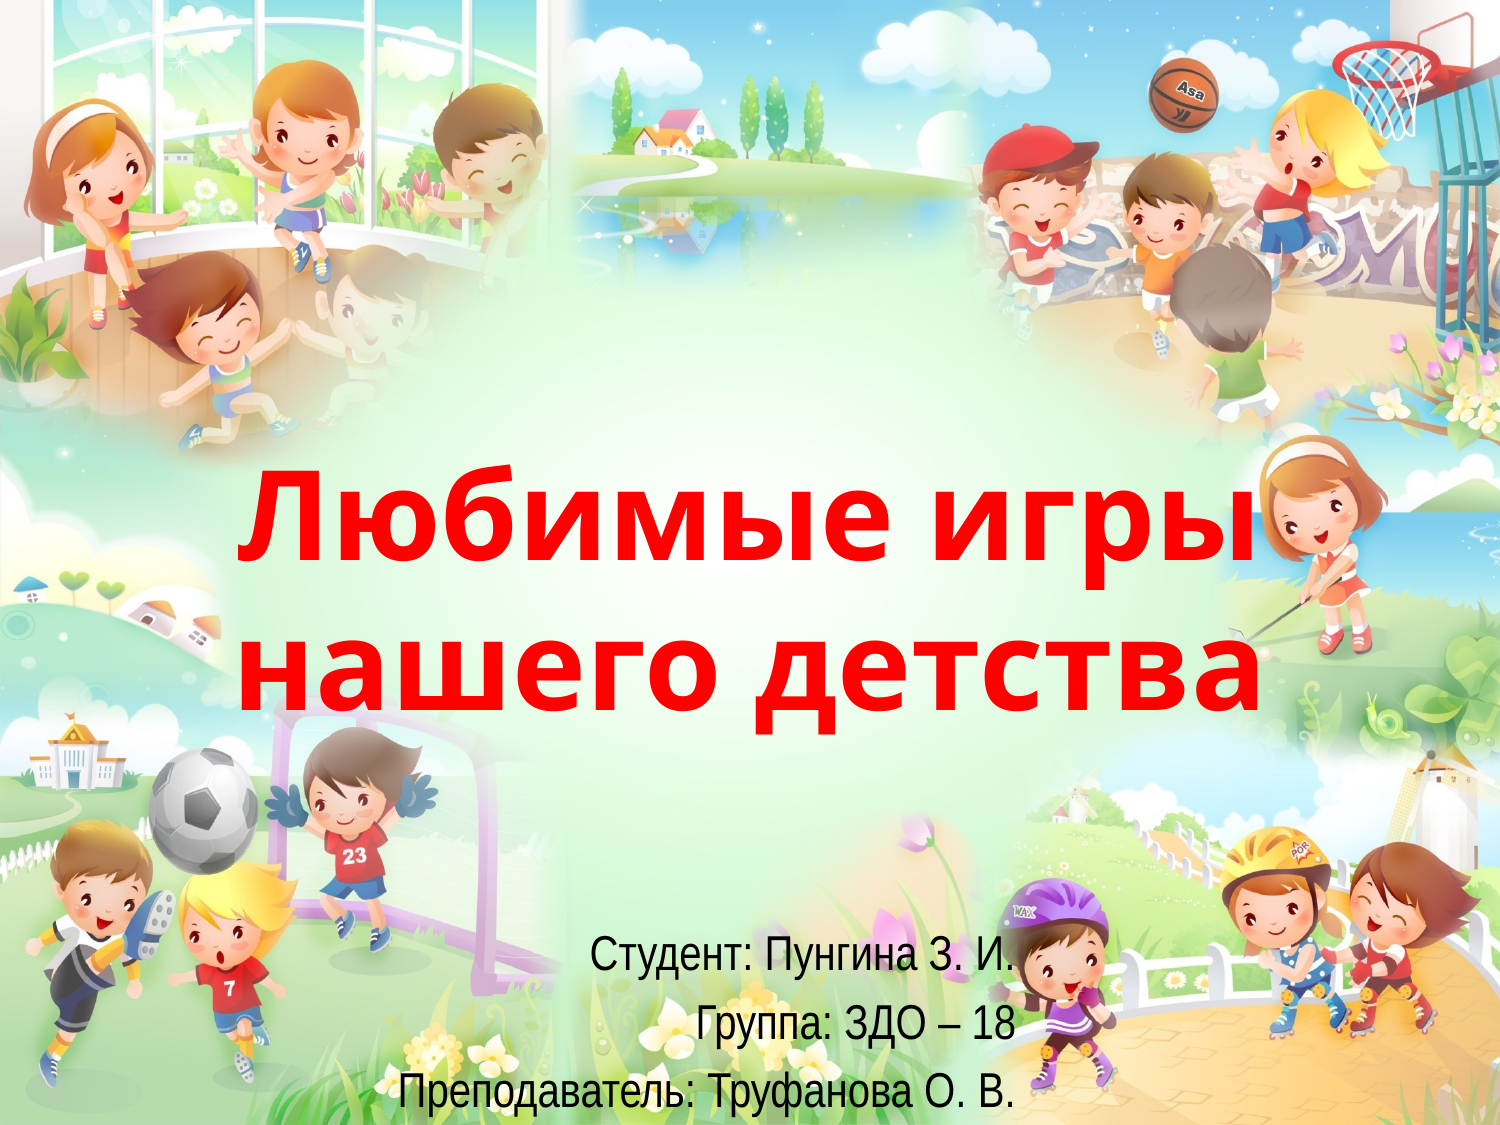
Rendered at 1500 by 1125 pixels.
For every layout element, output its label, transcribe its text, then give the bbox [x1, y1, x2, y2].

picture [0, 0, 1500, 1125]
subtitle Студент: Пунгина З. И. Группа: ЗДО – 18 Преподаватель: Труфанова О. В. [339, 914, 1032, 1125]
title Любимые игры нашего детства [112, 349, 1388, 821]
